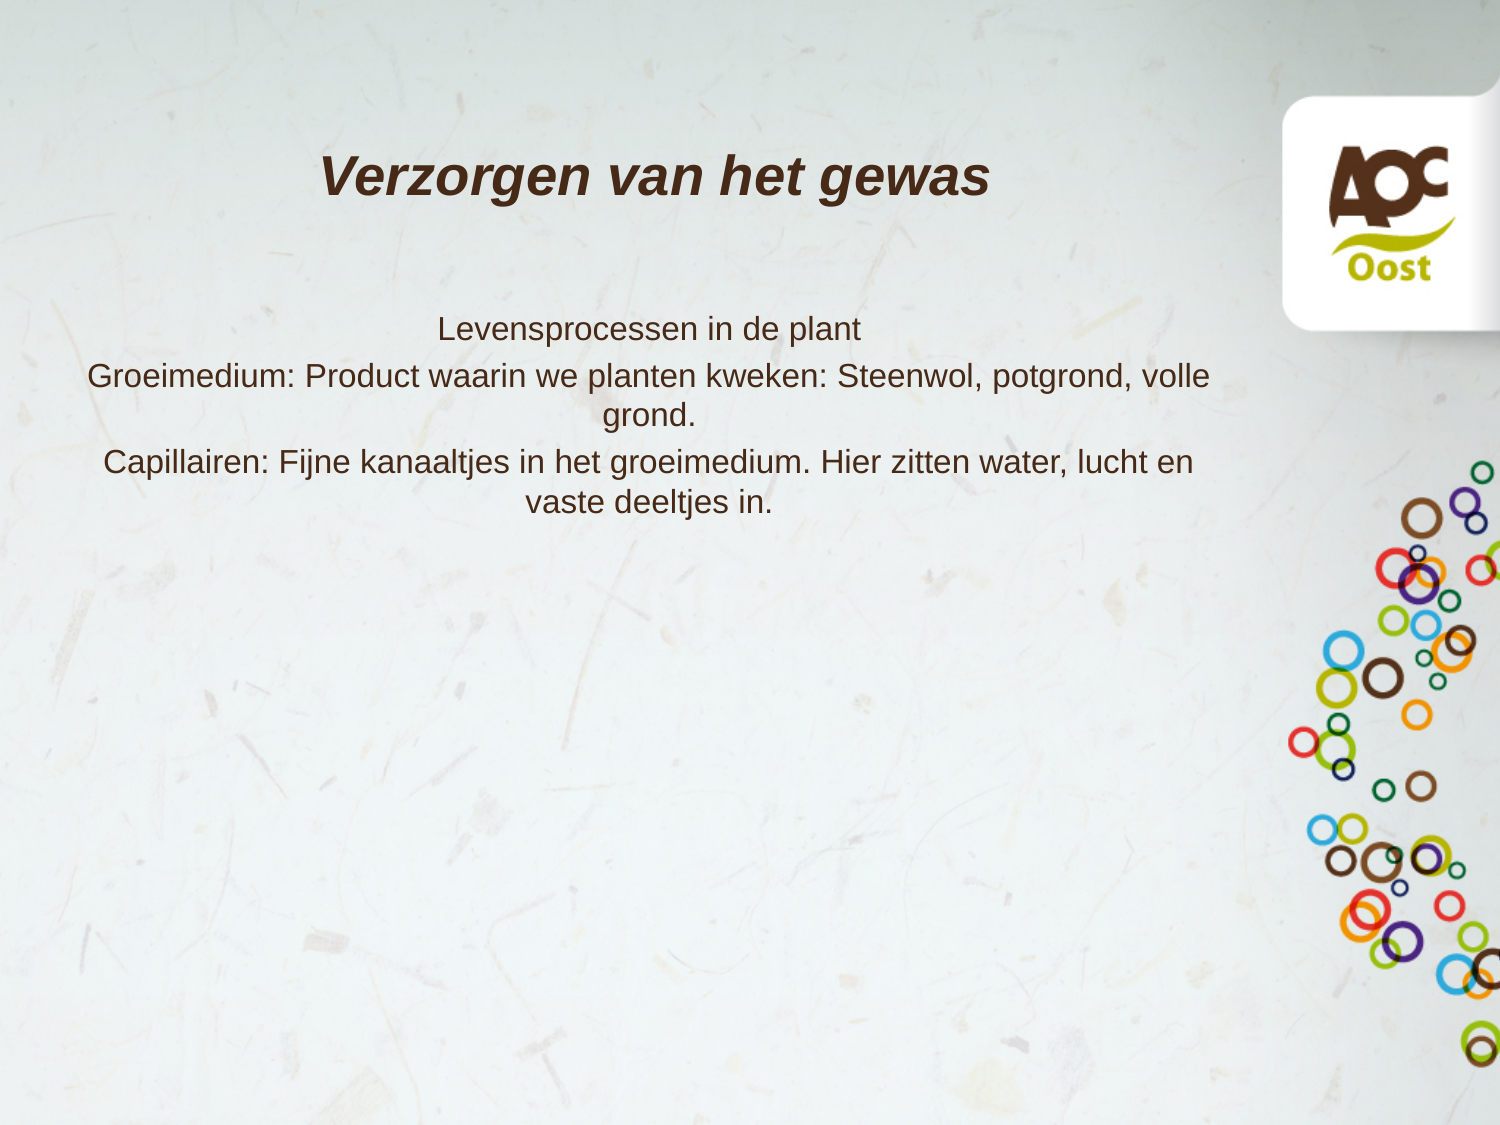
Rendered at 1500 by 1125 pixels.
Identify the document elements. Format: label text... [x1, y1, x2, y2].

picture [0, 0, 1500, 1125]
subtitle Levensprocessen in de plant Groeimedium: Product waarin we planten kweken: Steenwol, potgrond, volle grond. Capillairen: Fijne kanaaltjes in het groeimedium. Hier zitten water, lucht en vaste deeltjes in. [64, 253, 1235, 785]
title Verzorgen van het gewas [112, 101, 1199, 244]
